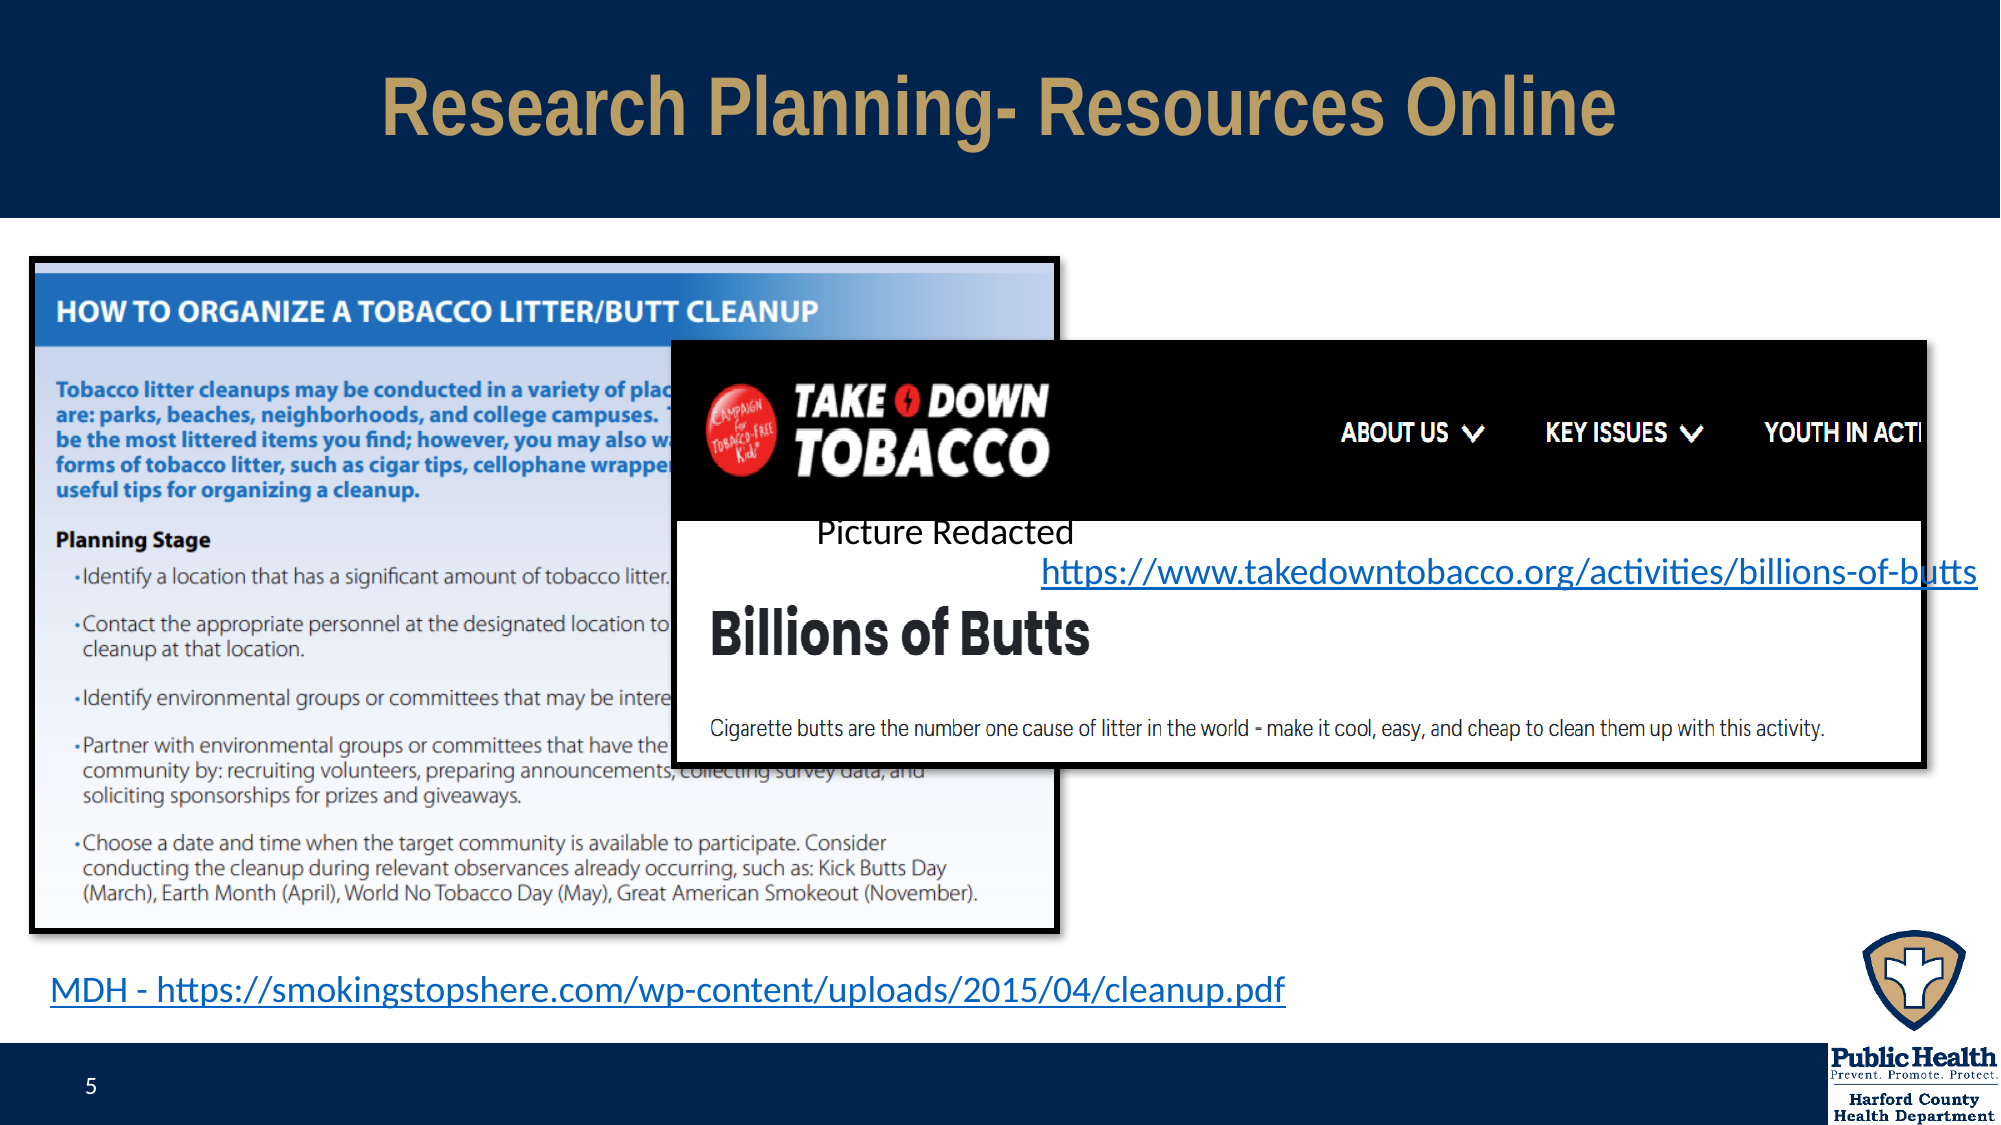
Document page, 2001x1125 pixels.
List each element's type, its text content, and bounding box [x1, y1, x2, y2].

slide_number 5 [0, 1044, 113, 1125]
text_box https://www.takedowntobacco.org/activities/billions-of-butts [1921, 539, 1994, 600]
picture [34, 262, 1921, 928]
text_box MDH - https://smokingstopshere.com/wp-content/uploads/2015/04/cleanup.pdf [35, 957, 1406, 1018]
title Research Planning- Resources Online [0, 0, 2000, 218]
text_box [0, 1043, 1828, 1125]
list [1828, 927, 2000, 1125]
